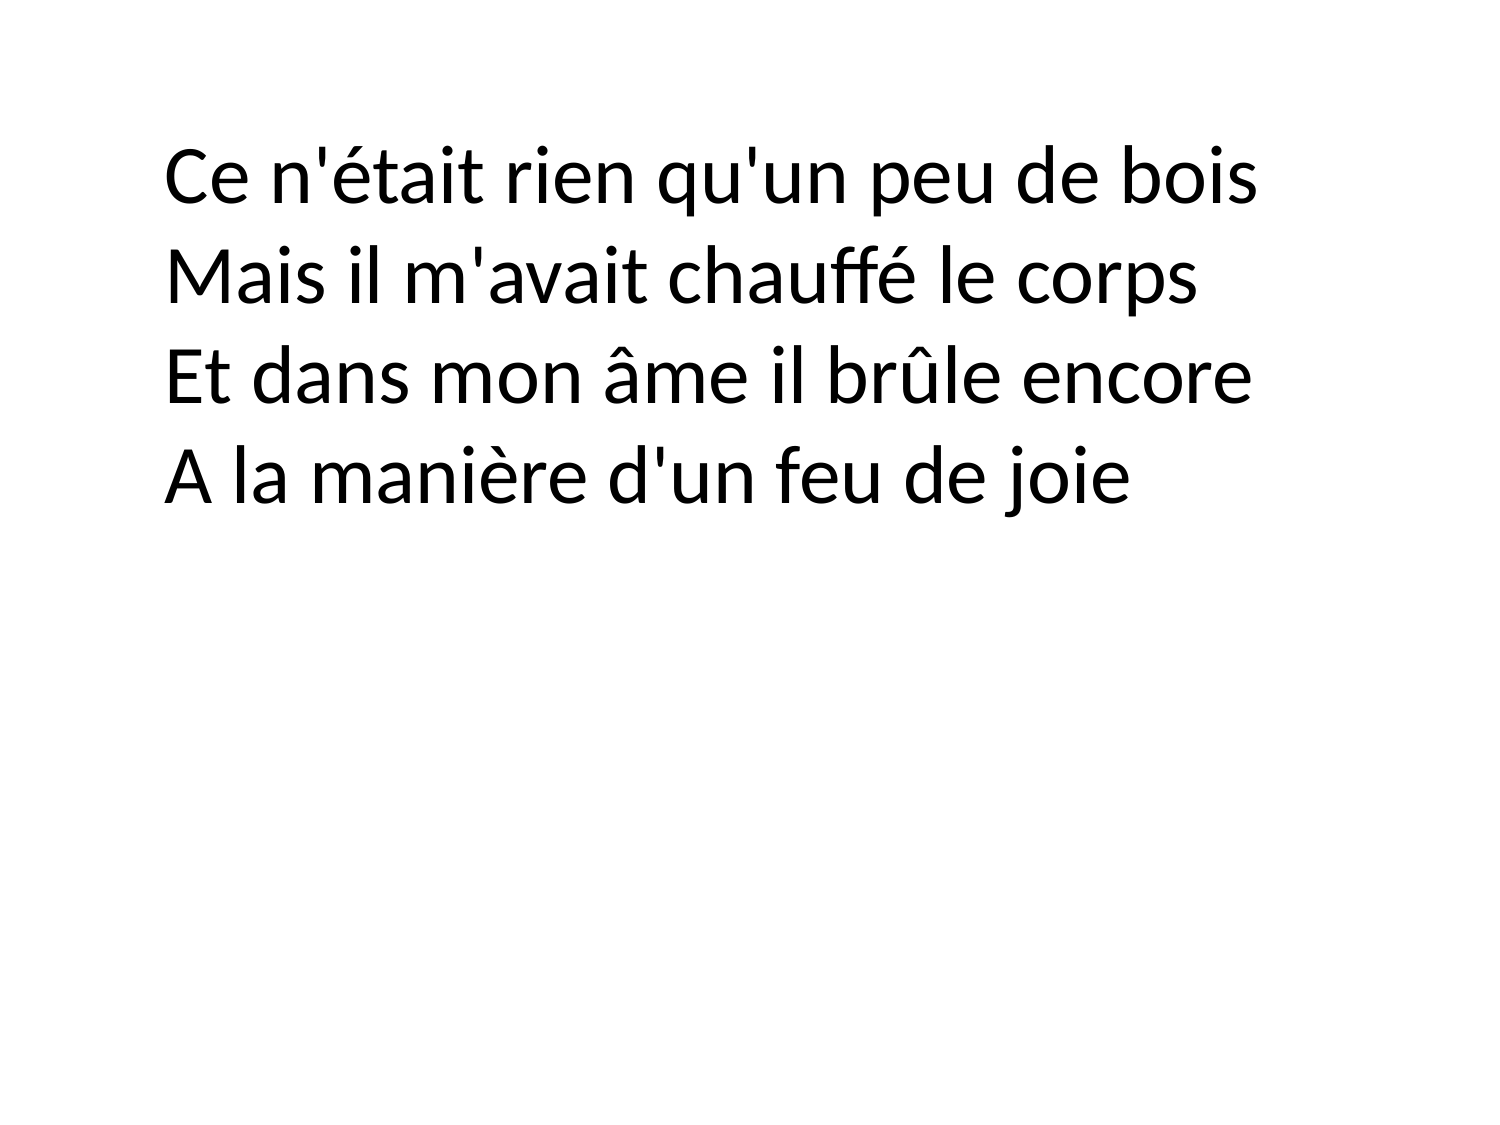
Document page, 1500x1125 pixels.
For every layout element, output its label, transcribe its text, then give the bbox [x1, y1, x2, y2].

text_box Ce n'était rien qu'un peu de bois Mais il m'avait chauffé le corps Et dans mon âme il brûle encore A la manière d'un feu de joie [149, 112, 1363, 528]
